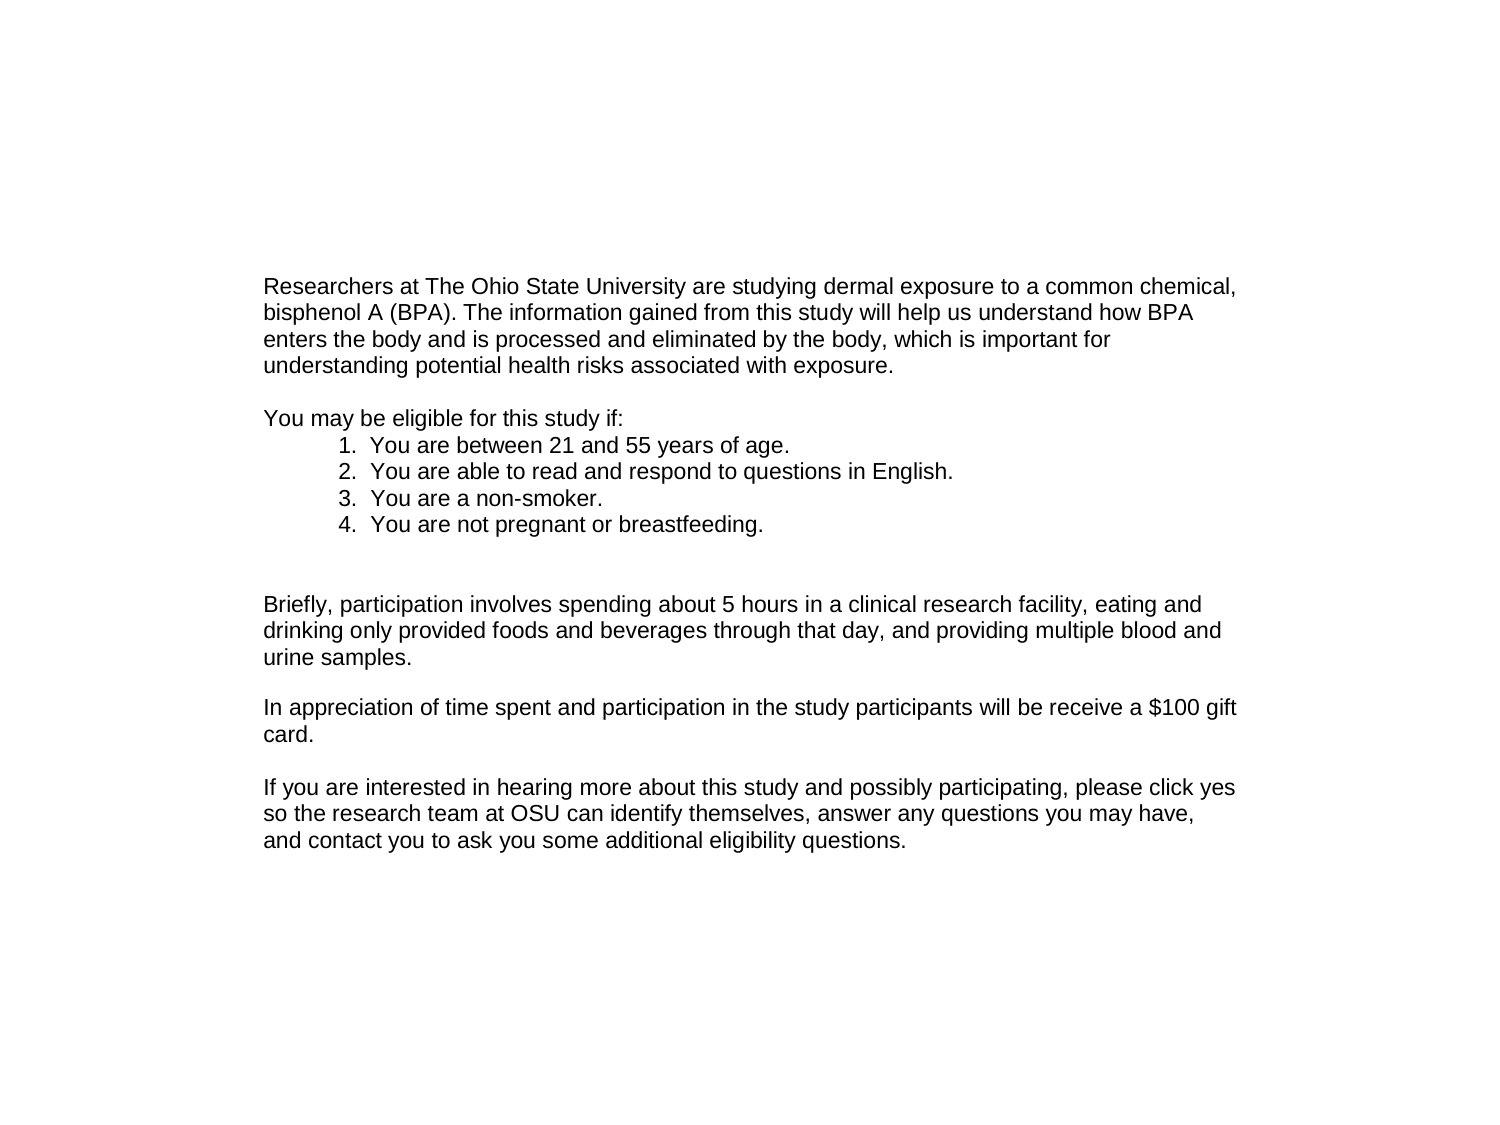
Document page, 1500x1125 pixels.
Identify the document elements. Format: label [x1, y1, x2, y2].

picture [262, 272, 1237, 853]
